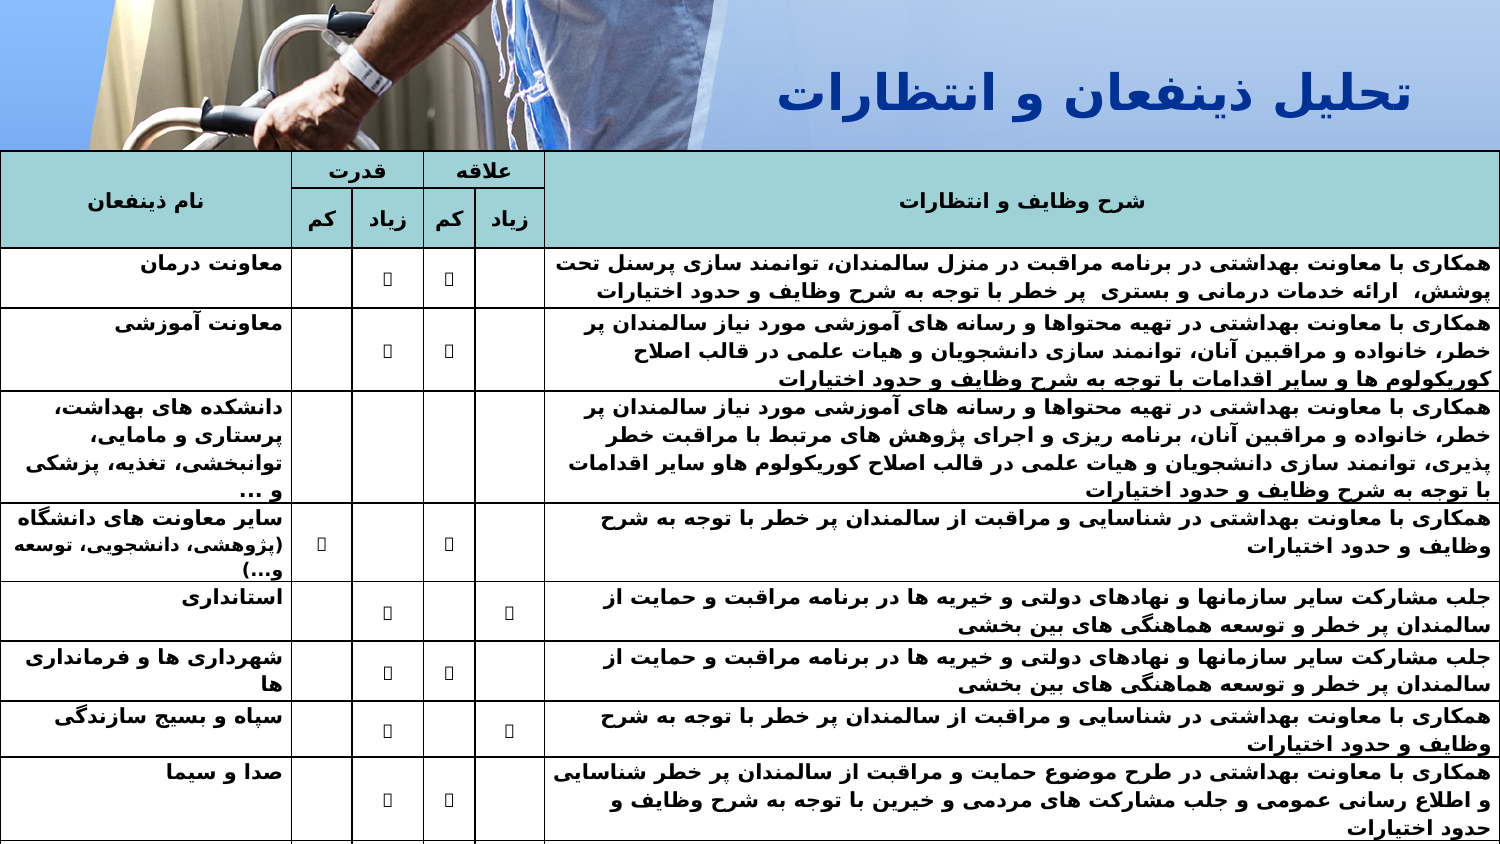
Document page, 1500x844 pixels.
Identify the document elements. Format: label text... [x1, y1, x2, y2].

table_cell [424, 702, 474, 756]
table_cell همکاری با معاونت بهداشتی در شناسایی و مراقبت از سالمندان پر خطر با توجه به شرح وظایف و حدود اختیارات [545, 702, 1499, 756]
table_cell [353, 504, 423, 581]
table_cell [476, 642, 544, 700]
table_cell [292, 582, 351, 640]
title تحلیل ذینفعان و انتظارات [753, 29, 1437, 150]
table_cell همکاری با معاونت بهداشتی در طرح موضوع حمایت و مراقبت از سالمندان پر خطر شناسایی و اطلاع رسانی عمومی و جلب مشارکت های مردمی و خیرین با توجه به شرح وظایف و حدود اختیارات [545, 758, 1499, 840]
table_cell همکاری با معاونت بهداشتی در تهیه محتواها و رسانه های آموزشی مورد نیاز سالمندان پر خطر، خانواده و مراقبین آنان، توانمند سازی دانشجویان و هیات علمی در قالب اصلاح کوریکولوم ها و سایر اقدامات با توجه به شرح وظایف و حدود اختیارات [545, 309, 1499, 390]
table_cell کم [424, 189, 474, 247]
table_cell [476, 758, 544, 840]
table_cell  [424, 758, 474, 840]
table_cell  [353, 582, 423, 640]
table_header نام ذینفعان [1, 152, 291, 247]
table_cell  [353, 642, 423, 700]
table_cell  [353, 758, 423, 840]
table_cell همکاری با معاونت بهداشتی در شناسایی و مراقبت از سالمندان پر خطر با توجه به شرح وظایف و حدود اختیارات [545, 504, 1499, 581]
table_cell کم [292, 189, 351, 247]
table_cell  [424, 504, 474, 581]
table_cell [353, 392, 423, 502]
table_cell سایر معاونت های دانشگاه (پژوهشی، دانشجویی، توسعه و...) [1, 504, 291, 581]
table_cell معاونت آموزشی [1, 309, 291, 390]
table_cell [292, 758, 351, 840]
table_cell [292, 702, 351, 756]
picture [0, 0, 1500, 150]
table_cell سپاه و بسیج سازندگی [1, 702, 291, 756]
table_cell  [424, 249, 474, 307]
table_cell شهرداری ها و فرمانداری ها [1, 642, 291, 700]
table_cell [292, 309, 351, 390]
table_cell  [292, 504, 351, 581]
table_cell  [424, 309, 474, 390]
table_cell همکاری با معاونت بهداشتی در تهیه محتواها و رسانه های آموزشی مورد نیاز سالمندان پر خطر، خانواده و مراقبین آنان، برنامه ریزی و اجرای پژوهش های مرتبط با مراقبت خطر پذیری، توانمند سازی دانشجویان و هیات علمی در قالب اصلاح کوریکولوم هاو سایر اقدامات با توجه به شرح وظایف و حدود اختیارات [545, 392, 1499, 502]
table_cell [424, 392, 474, 502]
table_cell معاونت درمان [1, 249, 291, 307]
table_cell  [353, 309, 423, 390]
table_cell جلب مشارکت سایر سازمانها و نهادهای دولتی و خیریه ها در برنامه مراقبت و حمایت از سالمندان پر خطر و توسعه هماهنگی های بین بخشی [545, 642, 1499, 700]
table_cell استانداری [1, 582, 291, 640]
table_cell  [424, 642, 474, 700]
table_cell  [476, 702, 544, 756]
table_cell دانشکده های بهداشت، پرستاری و مامایی، توانبخشی، تغذیه، پزشکی و ... [1, 392, 291, 502]
table_cell [476, 309, 544, 390]
table_cell زیاد [353, 189, 423, 247]
table_cell زیاد [476, 189, 544, 247]
table_cell [292, 249, 351, 307]
table_cell [292, 642, 351, 700]
table_cell [476, 392, 544, 502]
table_cell صدا و سیما [1, 758, 291, 840]
table_cell  [353, 702, 423, 756]
table_header شرح وظایف و انتظارات [545, 152, 1499, 247]
table_cell [292, 392, 351, 502]
table_cell [476, 504, 544, 581]
table_cell [424, 582, 474, 640]
table_cell جلب مشارکت سایر سازمانها و نهادهای دولتی و خیریه ها در برنامه مراقبت و حمایت از سالمندان پر خطر و توسعه هماهنگی های بین بخشی [545, 582, 1499, 640]
table_cell  [476, 582, 544, 640]
table_header علاقه [424, 152, 544, 187]
table_cell  [353, 249, 423, 307]
table_cell همکاری با معاونت بهداشتی در برنامه مراقبت در منزل سالمندان، توانمند سازی پرسنل تحت پوشش، ارائه خدمات درمانی و بستری پر خطر با توجه به شرح وظایف و حدود اختیارات [545, 249, 1499, 307]
table_cell [476, 249, 544, 307]
table_header قدرت [292, 152, 423, 187]
